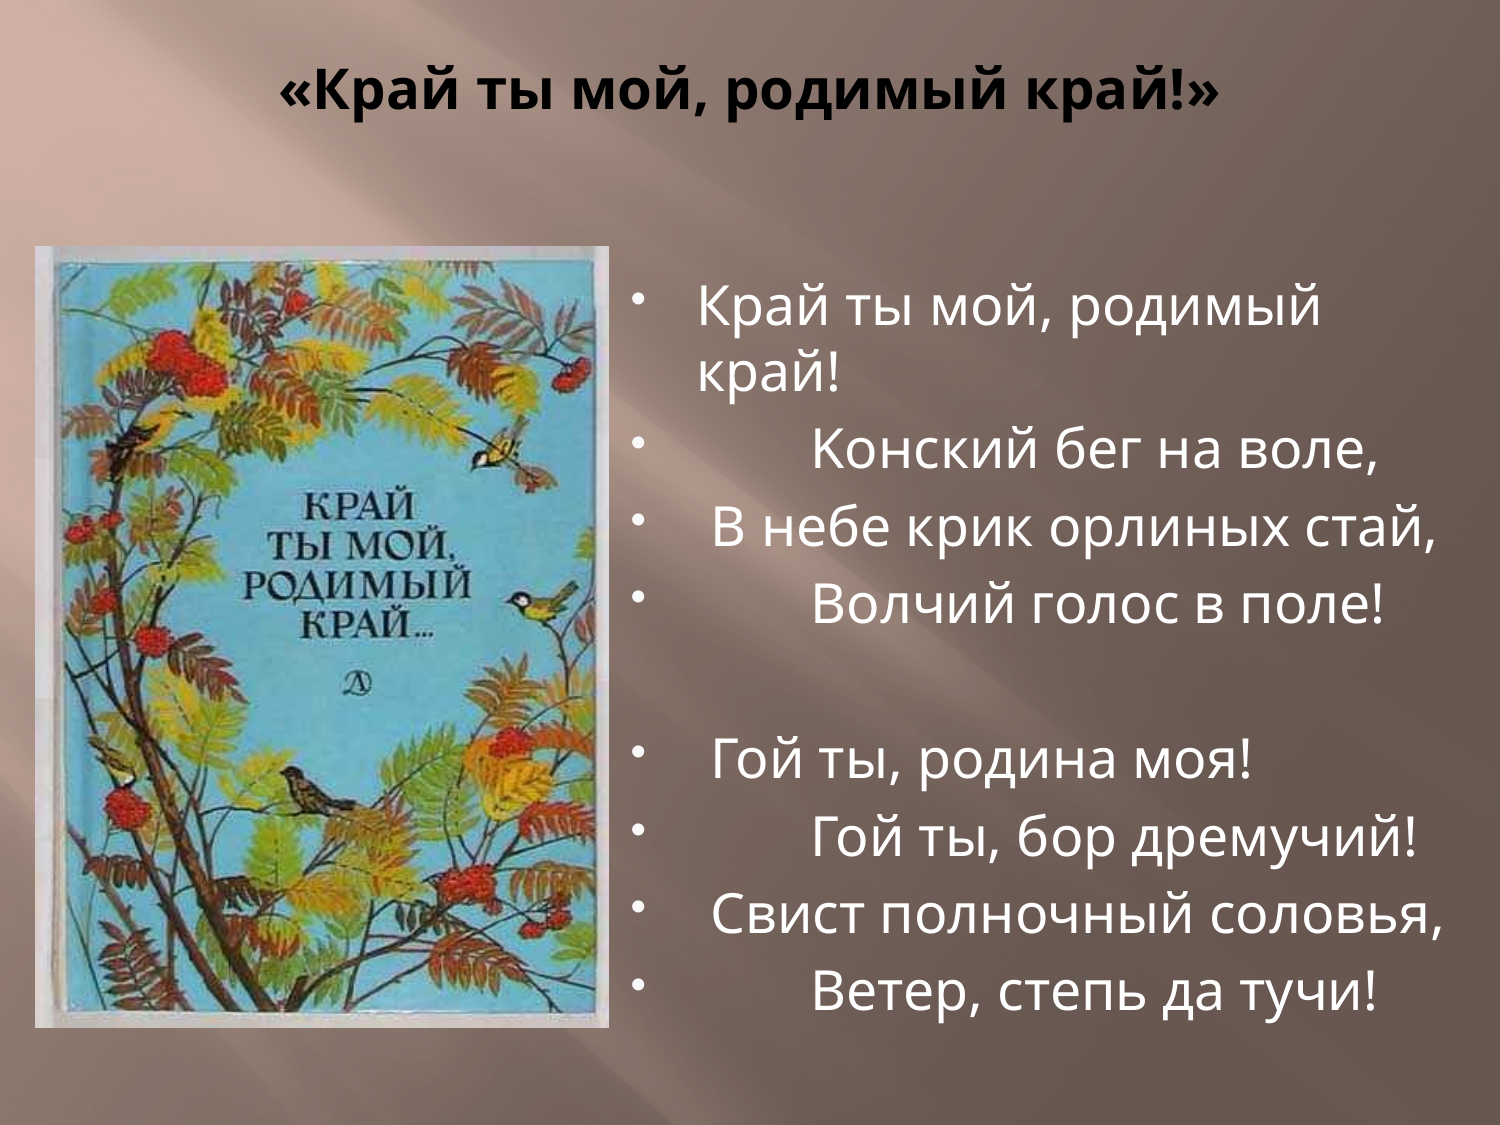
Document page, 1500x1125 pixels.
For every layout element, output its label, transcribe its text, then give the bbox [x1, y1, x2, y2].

title «Край ты мой, родимый край!» [75, 45, 1425, 197]
picture [34, 245, 609, 1028]
list Край ты мой, родимый край! Kонский бег на воле, В небе крик орлиных стай, Волчий голос в поле! Гой ты, родина моя! Гой ты, бор дремучий! Свист полночный соловья, Ветер, степь да тучи! [639, 262, 1471, 1035]
